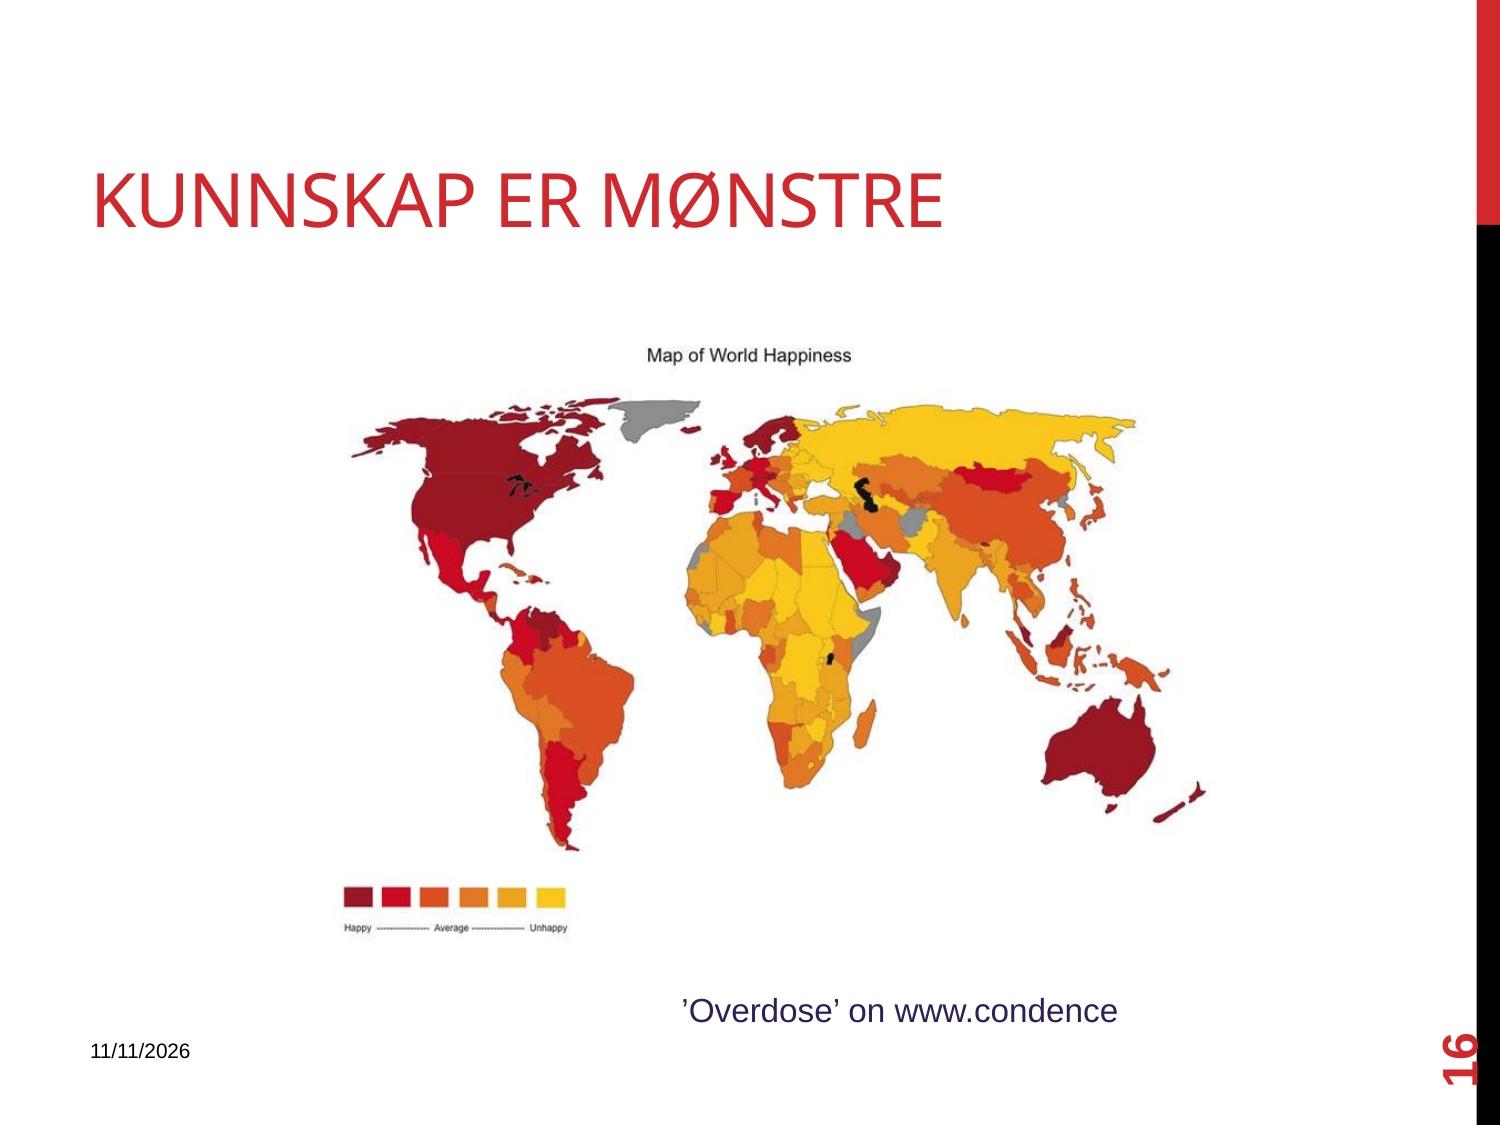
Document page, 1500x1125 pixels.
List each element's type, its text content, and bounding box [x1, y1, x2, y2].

slide_number 16 [1427, 887, 1488, 1104]
picture [331, 336, 1219, 942]
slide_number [75, 1012, 638, 1063]
title Kunnskap er mønstre [75, 25, 1025, 250]
text_box ’Overdose’ on www.condence [666, 981, 1247, 1037]
